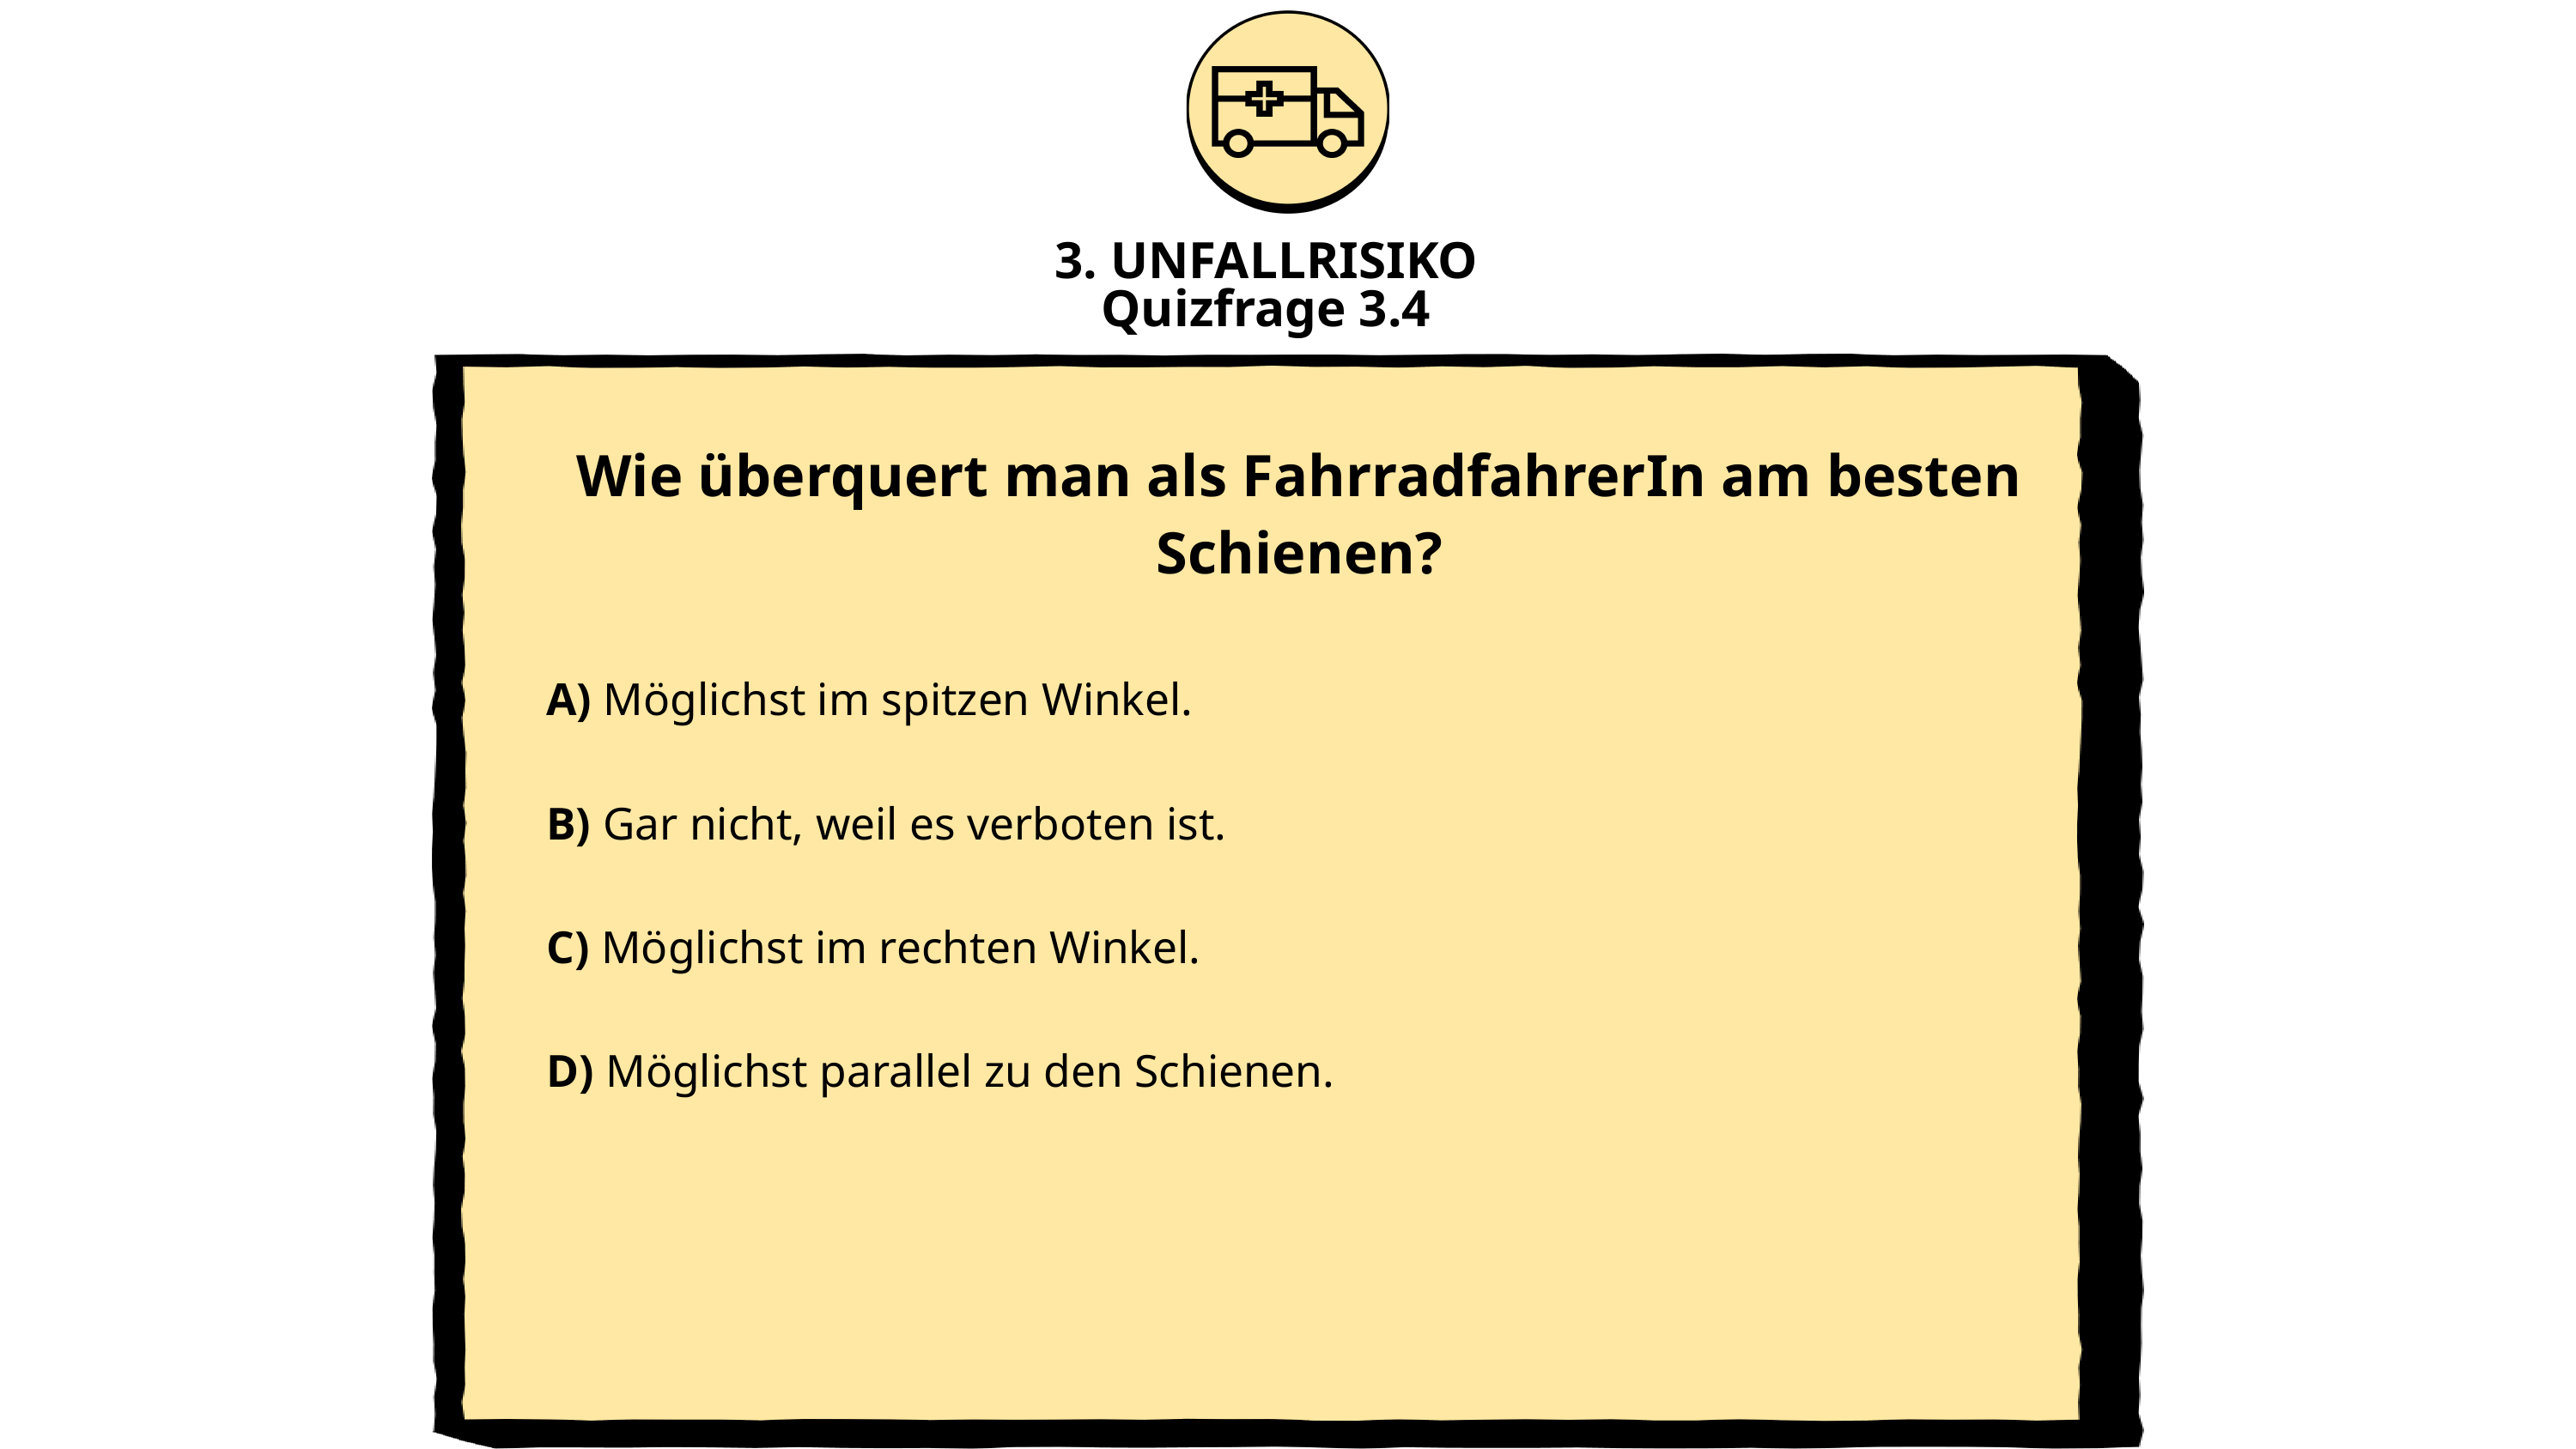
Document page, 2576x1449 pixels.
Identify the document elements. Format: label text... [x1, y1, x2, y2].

text_box Wie überquert man als FahrradfahrerIn am besten Schienen? A) Möglichst im spitzen Winkel. B) Gar nicht, weil es verboten ist. C) Möglichst im rechten Winkel. D) Möglichst parallel zu den Schienen. [482, 430, 2117, 1096]
text_box [432, 353, 2144, 1449]
text_box 3. UNFALLRISIKO Quizfrage 3.4 [927, 241, 1606, 336]
text_box [1212, 66, 1364, 158]
text_box [1186, 10, 1389, 214]
